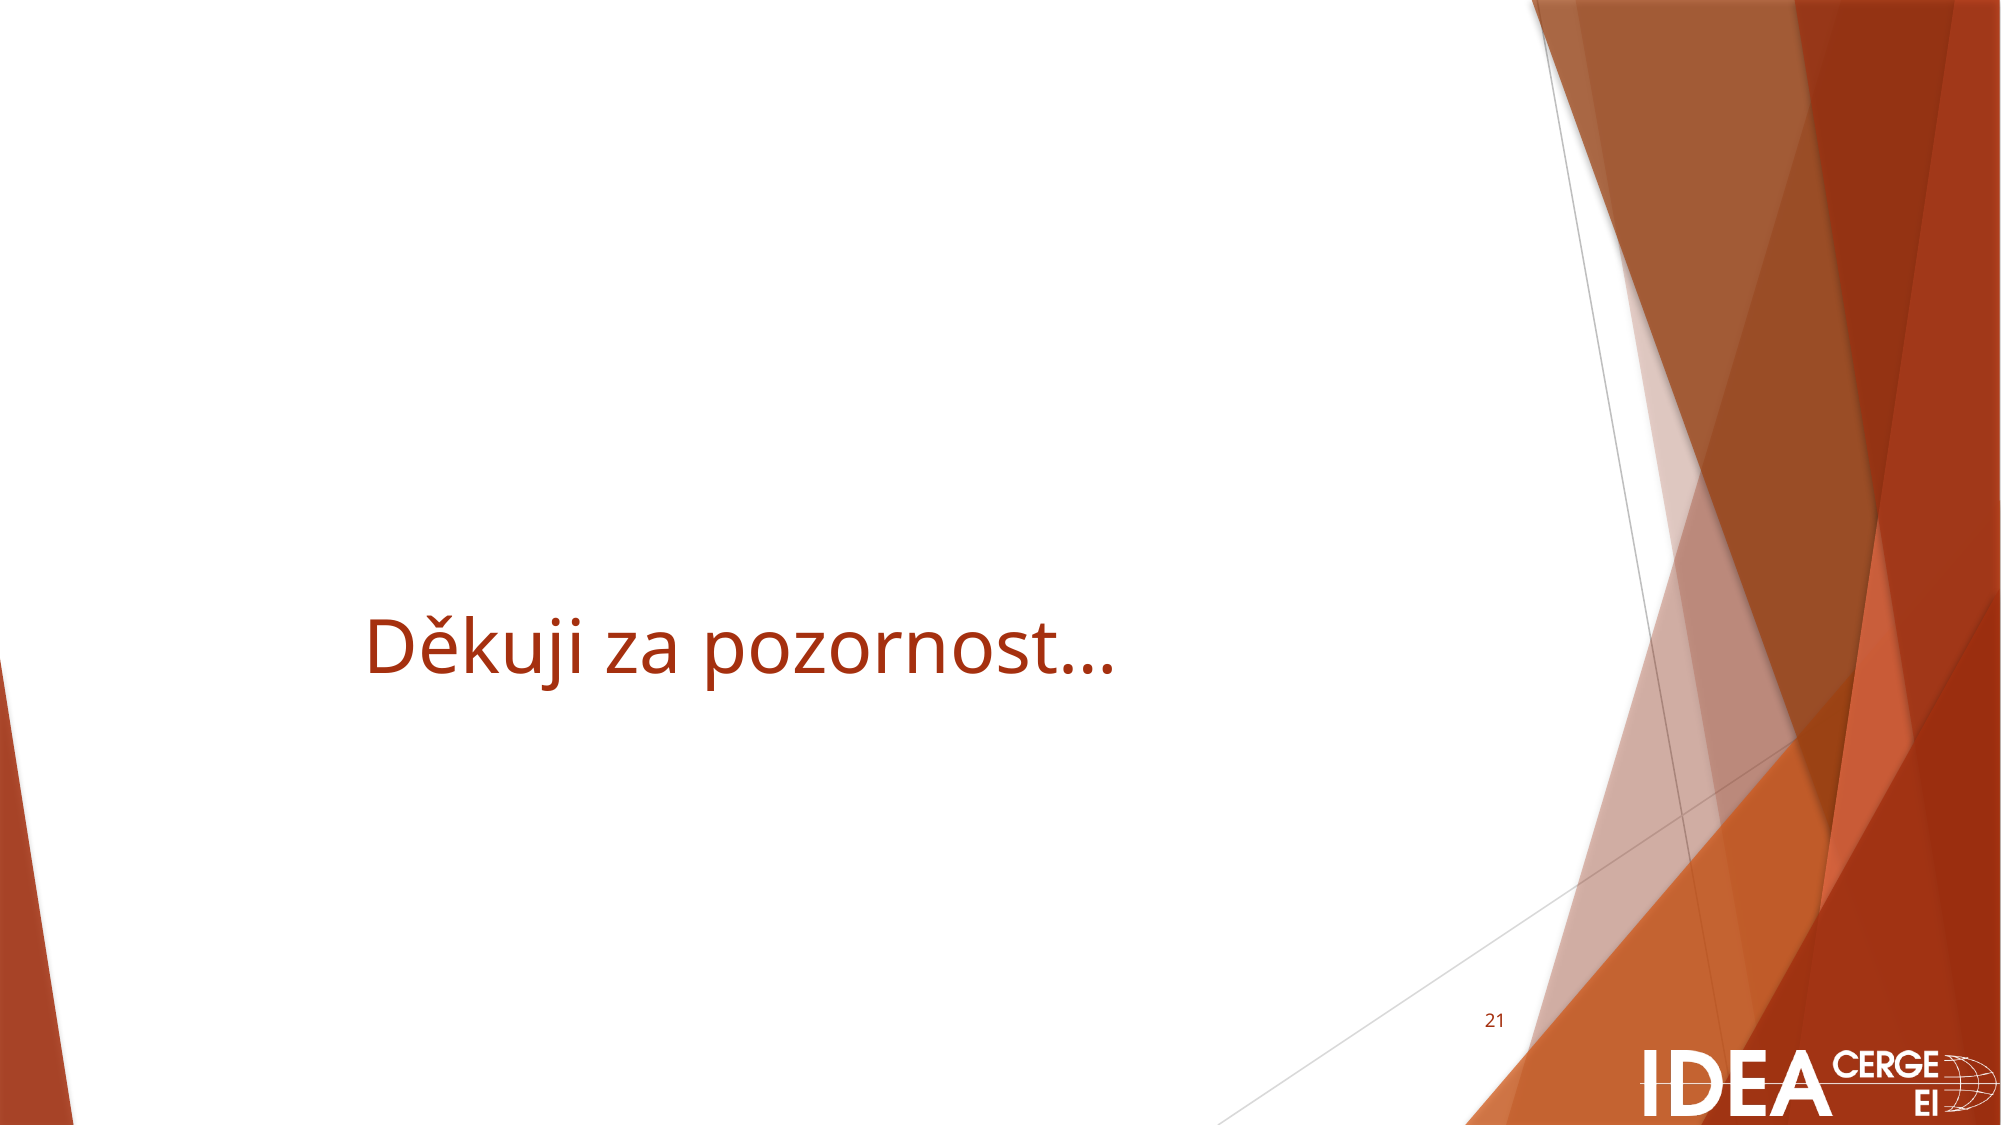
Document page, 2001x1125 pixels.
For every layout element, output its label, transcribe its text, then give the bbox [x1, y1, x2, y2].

slide_number 21 [1409, 991, 1522, 1051]
title Děkuji za pozornost… [348, 591, 1759, 808]
picture [1640, 1050, 2000, 1117]
